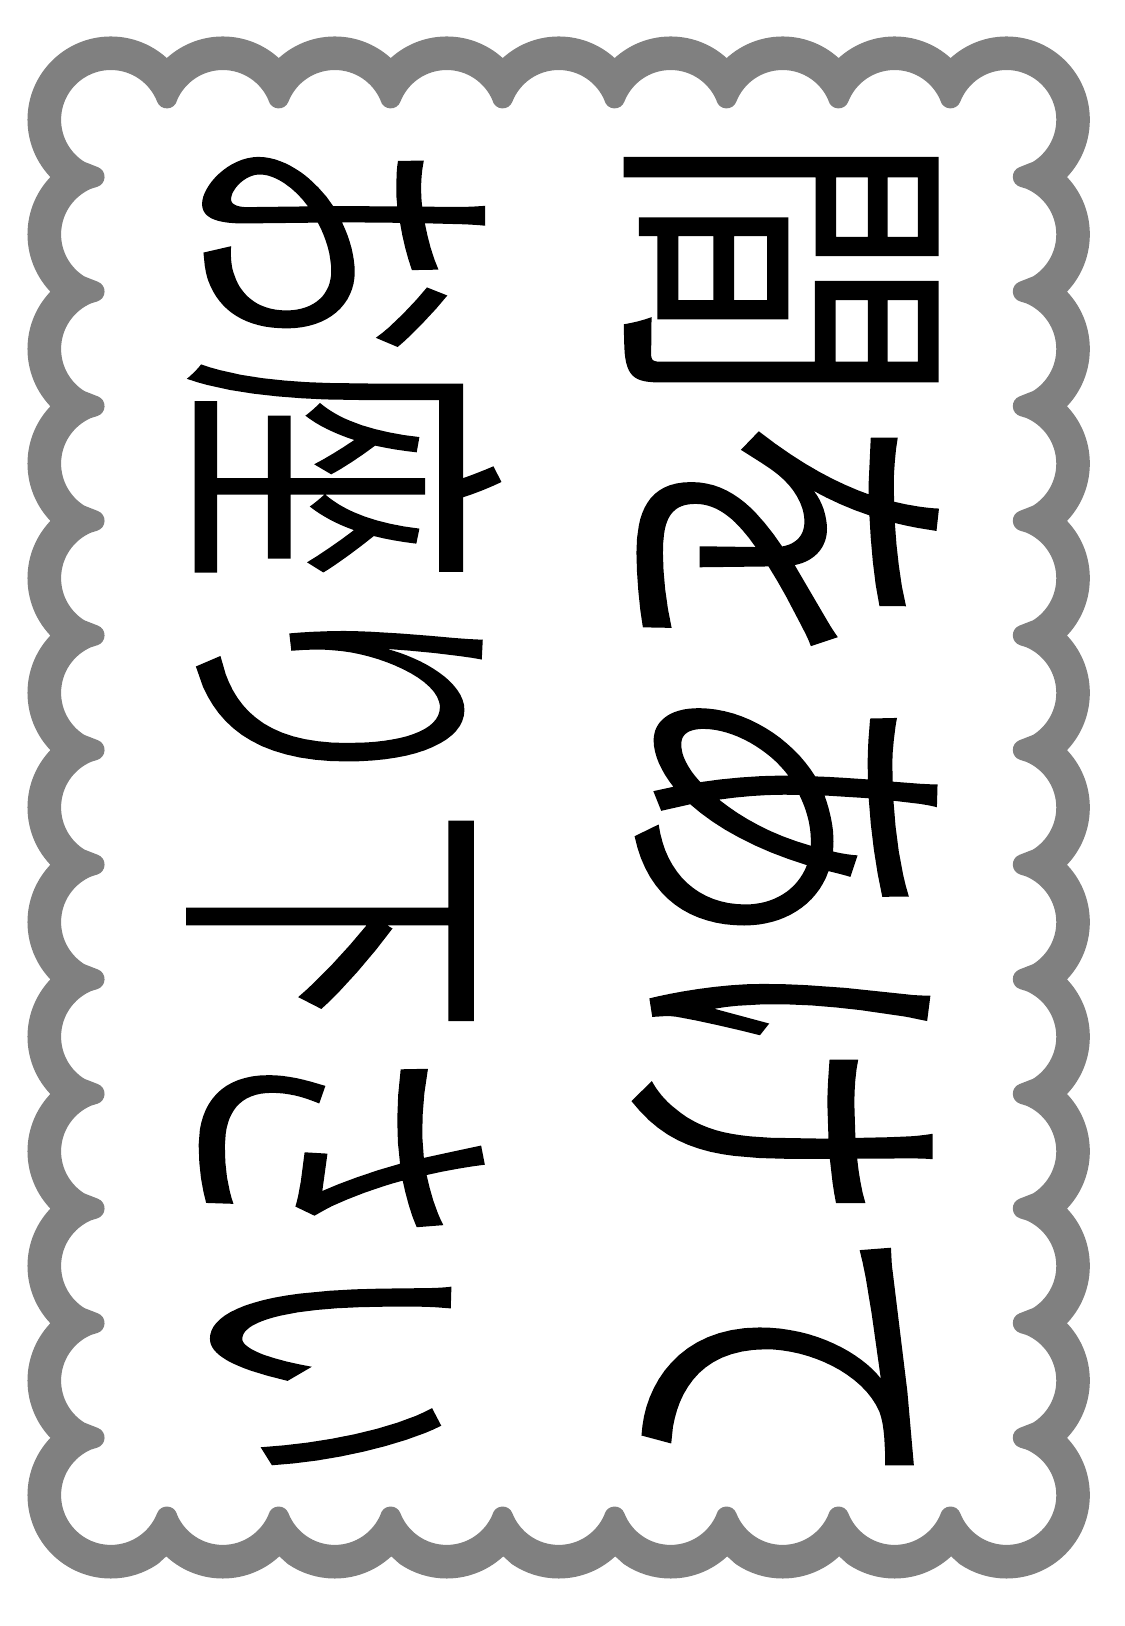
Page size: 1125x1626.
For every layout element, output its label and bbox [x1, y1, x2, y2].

text_box [35, 44, 1082, 1571]
